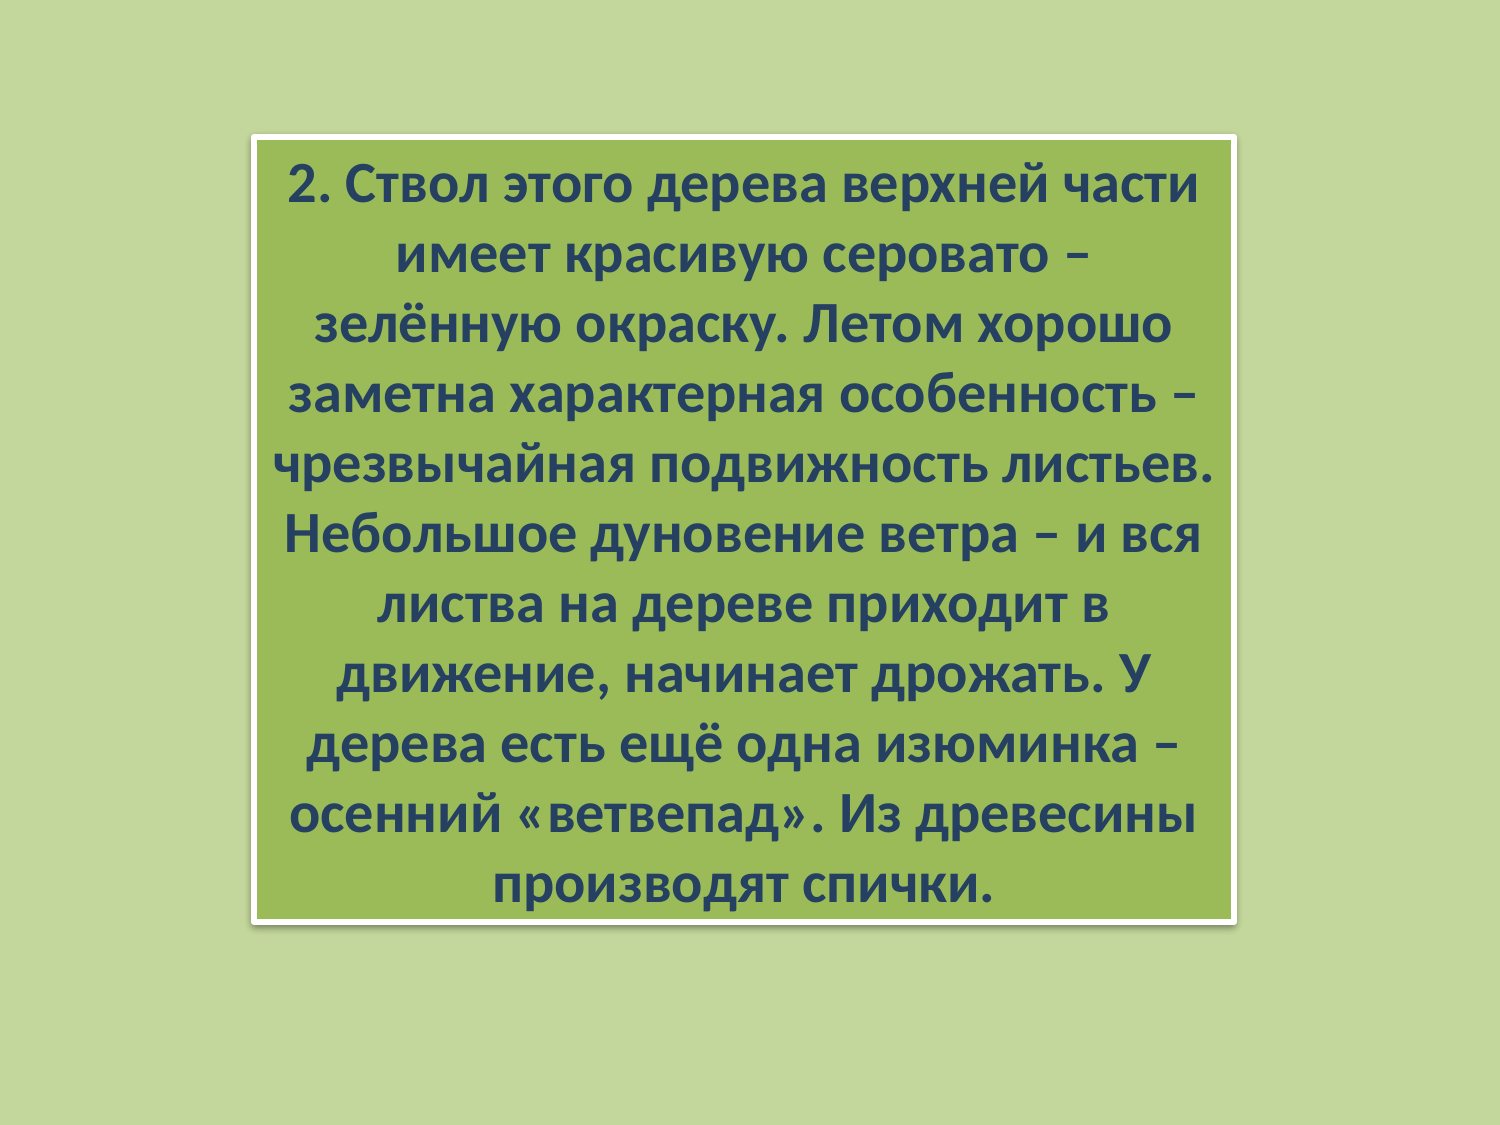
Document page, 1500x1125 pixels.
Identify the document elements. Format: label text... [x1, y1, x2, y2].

text_box 2. Ствол этого дерева верхней части имеет красивую серовато – зелённую окраску. Летом хорошо заметна характерная особенность – чрезвычайная подвижность листьев. Небольшое дуновение ветра – и вся листва на дереве приходит в движение, начинает дрожать. У дерева есть ещё одна изюминка – осенний «ветвепад». Из древесины производят спички. [251, 134, 1237, 925]
